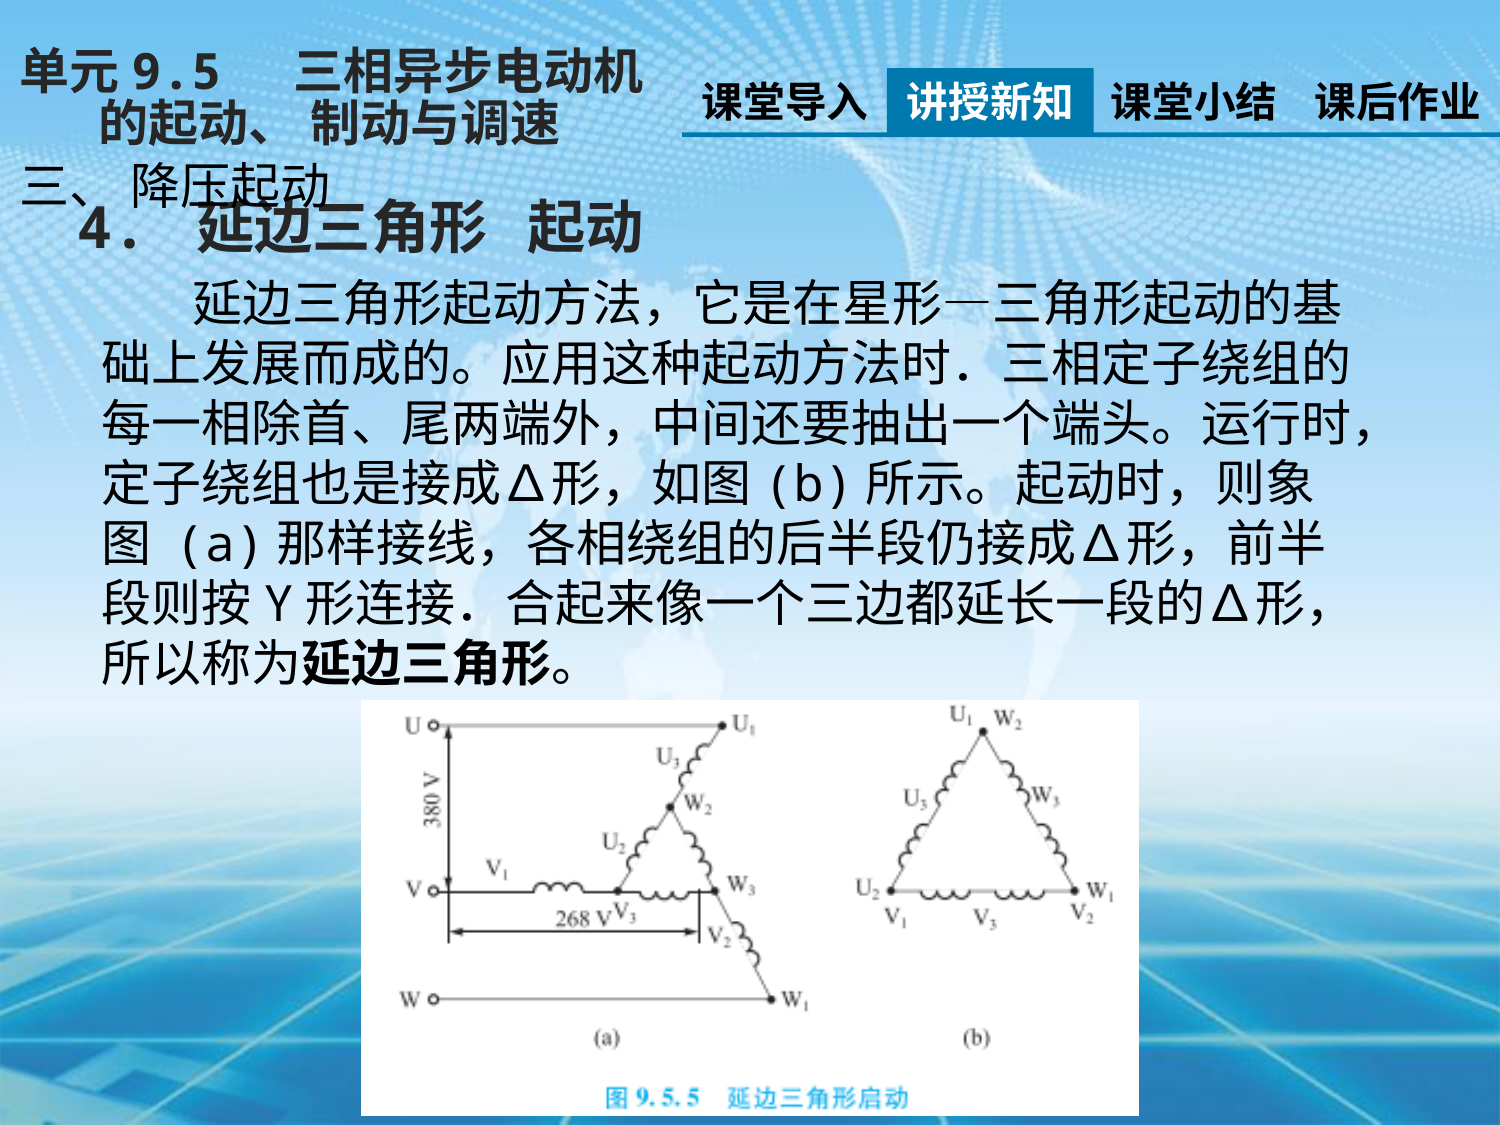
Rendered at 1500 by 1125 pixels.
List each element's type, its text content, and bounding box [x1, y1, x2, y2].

text_box 延边三角形起动方法，它是在星形—三角形起动的基础上发展而成的。应用这种起动方法时．三相定子绕组的每一相除首、尾两端外，中间还要抽出一个端头。运行时，定子绕组也是接成∆形，如图(b)所示。起动时，则象图 (a)那样接线，各相绕组的后半段仍接成∆形，前半段则按Y形连接．合起来像一个三边都延长一段的∆形，所以称为延边三角形。 [86, 263, 1375, 699]
text_box 三、 降压起动 [4, 160, 1355, 291]
picture [0, 0, 1500, 1125]
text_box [4, 39, 1500, 160]
